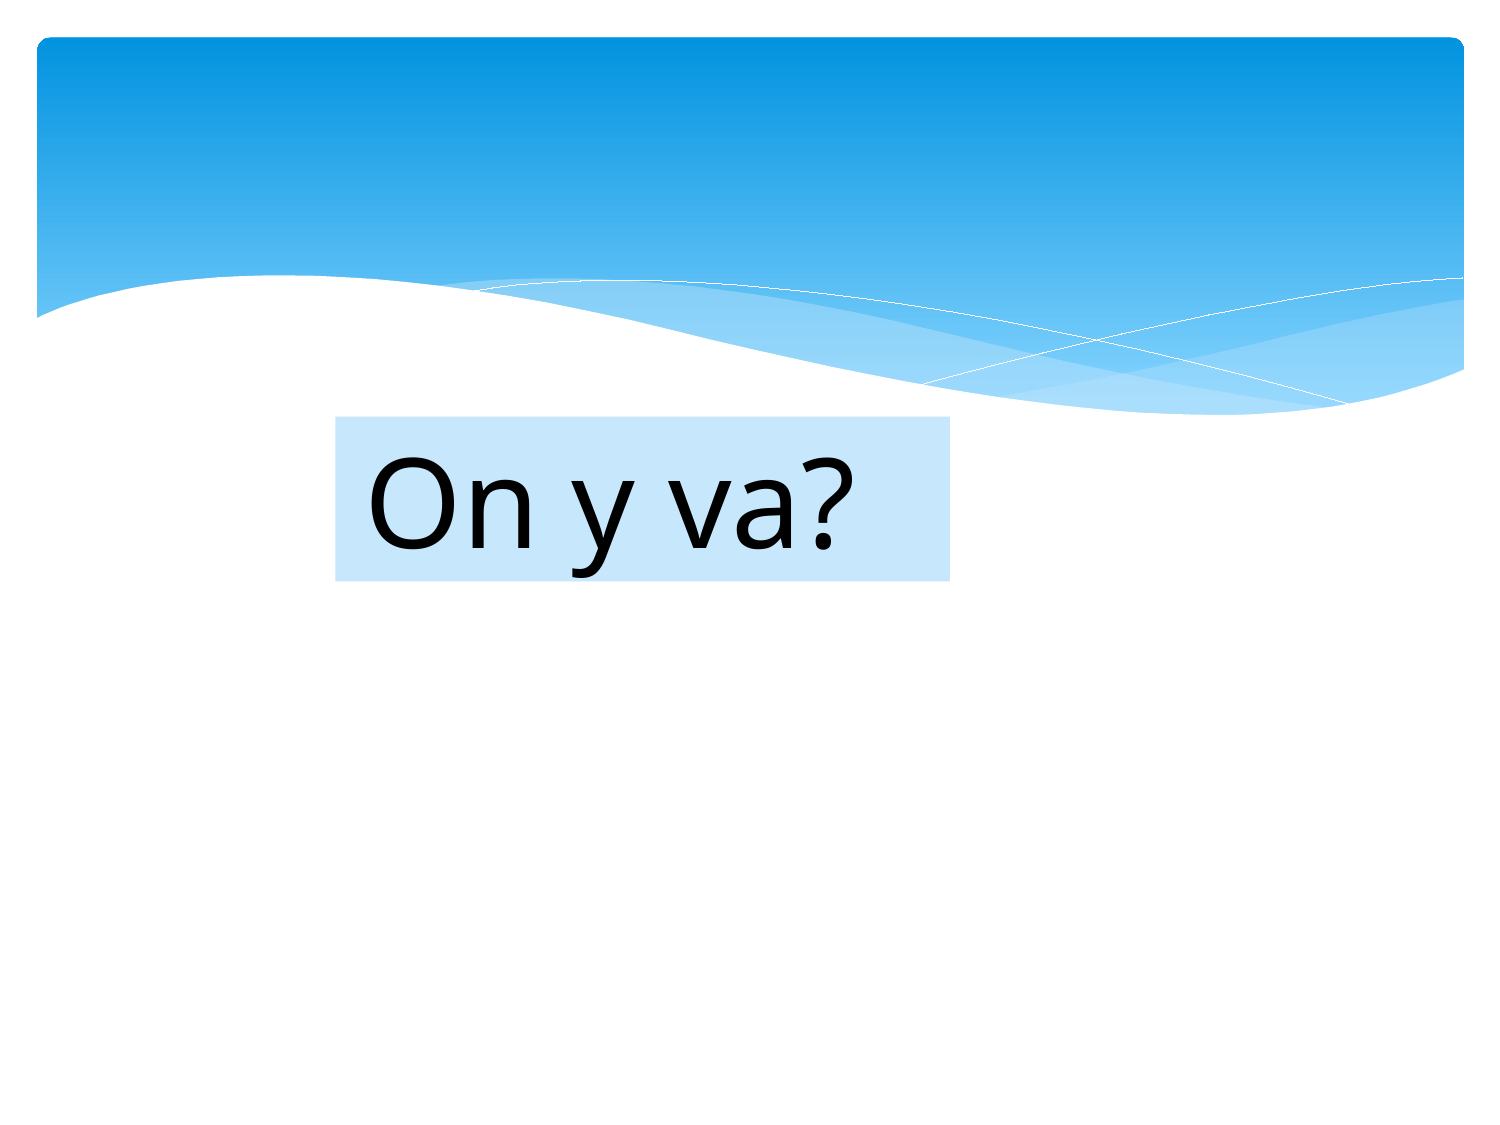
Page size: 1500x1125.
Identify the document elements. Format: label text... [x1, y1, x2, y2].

text_box On y va? [335, 416, 950, 582]
